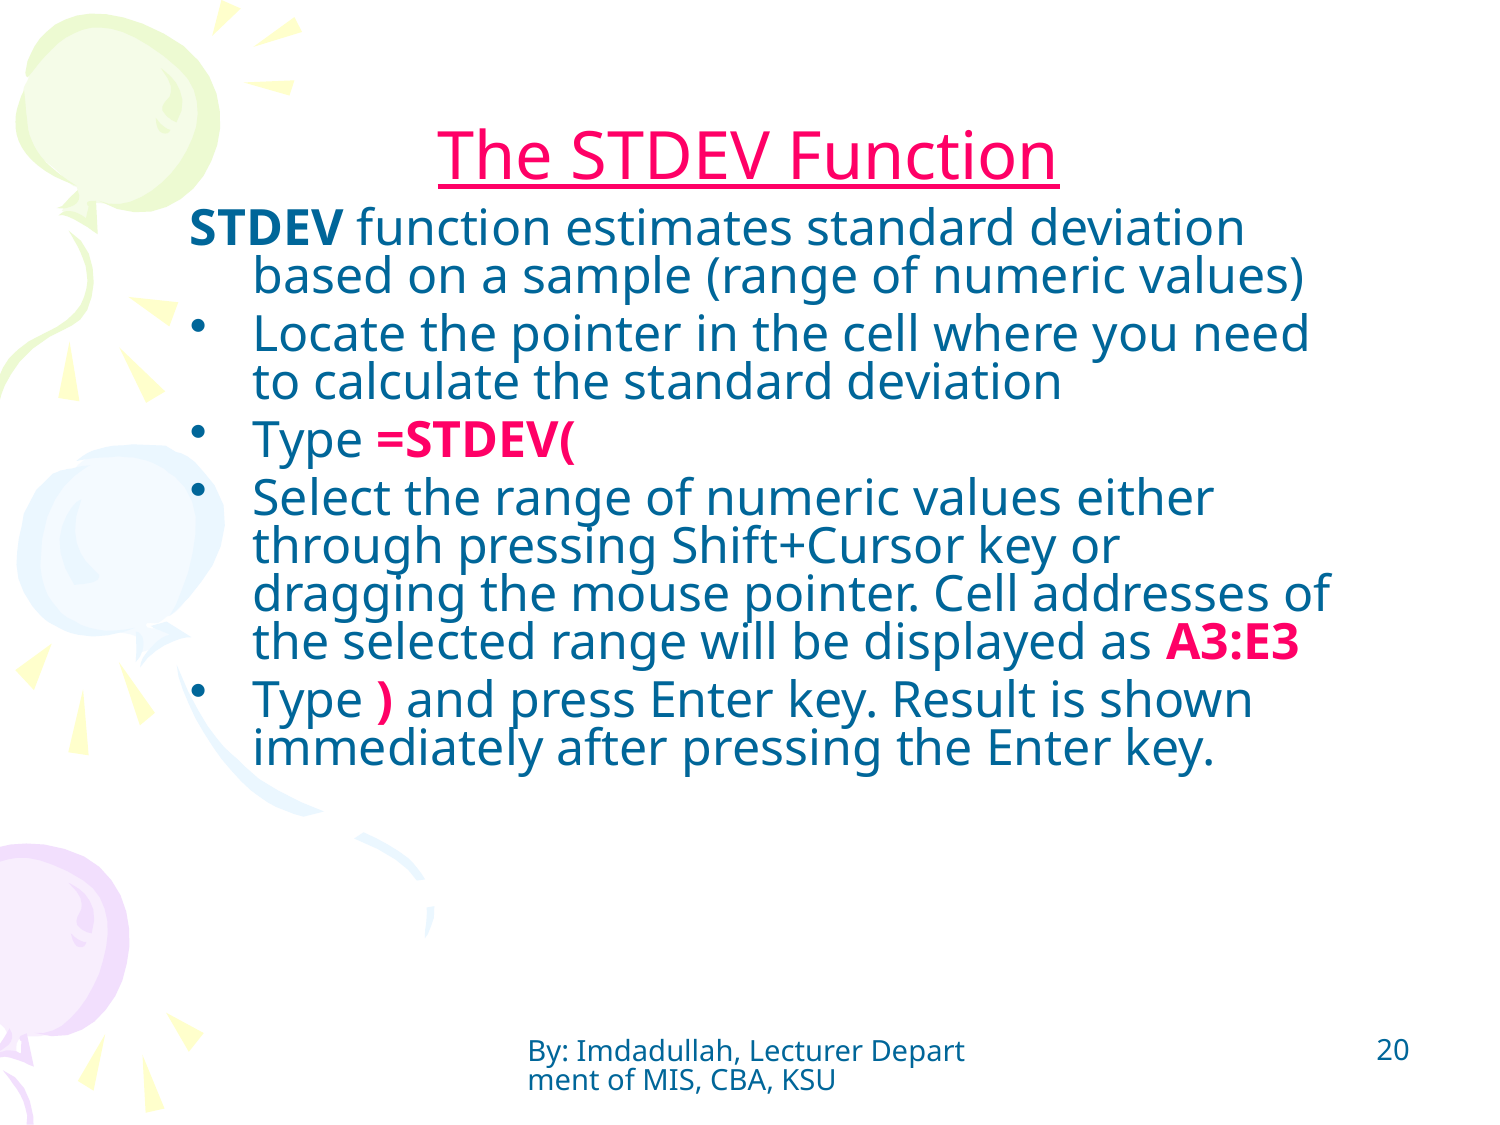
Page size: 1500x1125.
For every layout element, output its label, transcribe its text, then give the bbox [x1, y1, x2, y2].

title The STDEV Function [72, 74, 1426, 201]
list STDEV function estimates standard deviation based on a sample (range of numeric values) Locate the pointer in the cell where you need to calculate the standard deviation Type =STDEV( Select the range of numeric values either through pressing Shift+Cursor key or dragging the mouse pointer. Cell addresses of the selected range will be displayed as A3:E3 Type ) and press Enter key. Result is shown immediately after pressing the Enter key. [174, 201, 1351, 963]
footer By: Imdadullah, Lecturer Department of MIS, CBA, KSU [512, 1024, 988, 1101]
slide_number 20 [1074, 1023, 1426, 1100]
